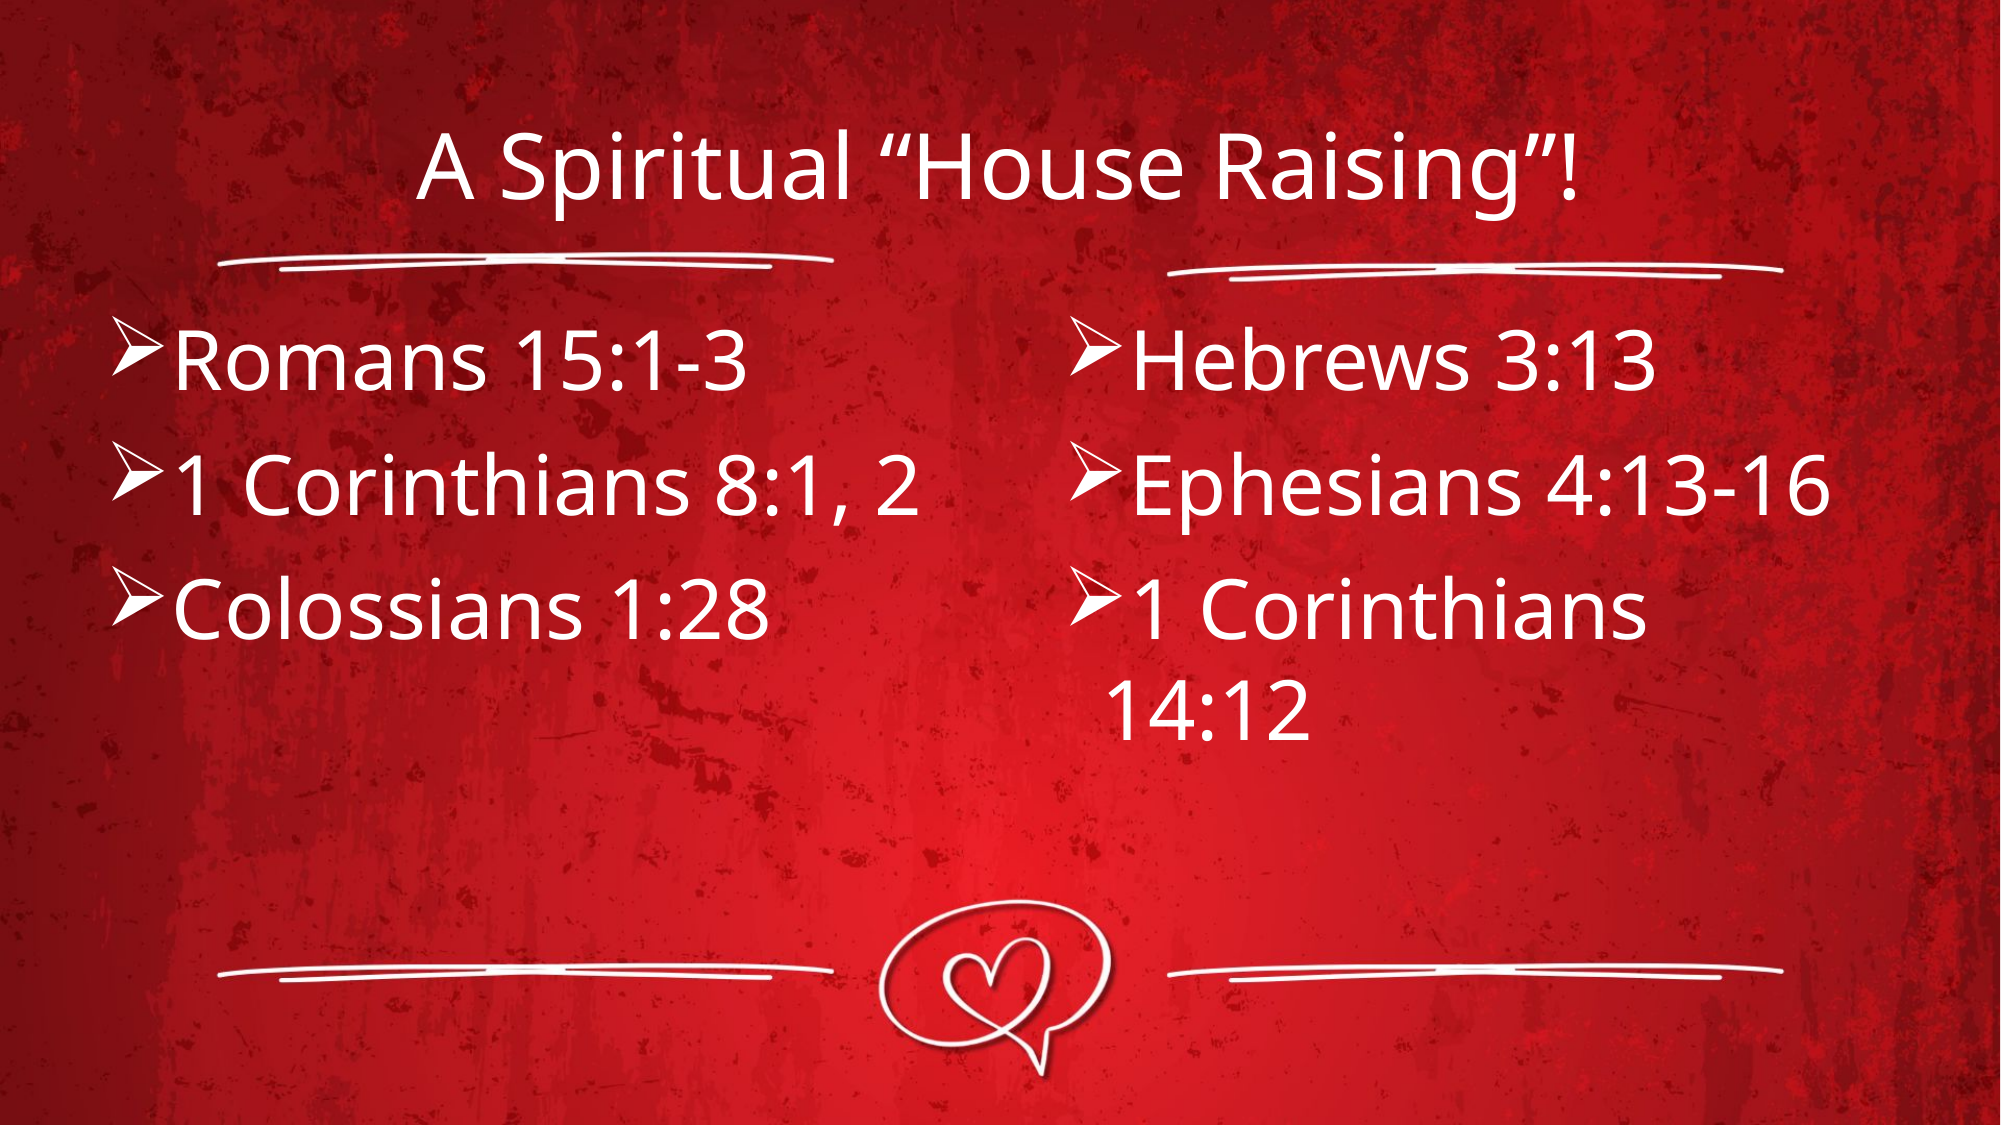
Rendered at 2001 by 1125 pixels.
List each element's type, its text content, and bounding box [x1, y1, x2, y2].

list Romans 15:1-3 1 Corinthians 8:1, 2 Colossians 1:28 [90, 299, 941, 954]
picture [0, 0, 2001, 1125]
list Hebrews 3:13 Ephesians 4:13-16 1 Corinthians 14:12 [1048, 299, 1899, 954]
title A Spiritual “House Raising”! [137, 59, 1863, 227]
